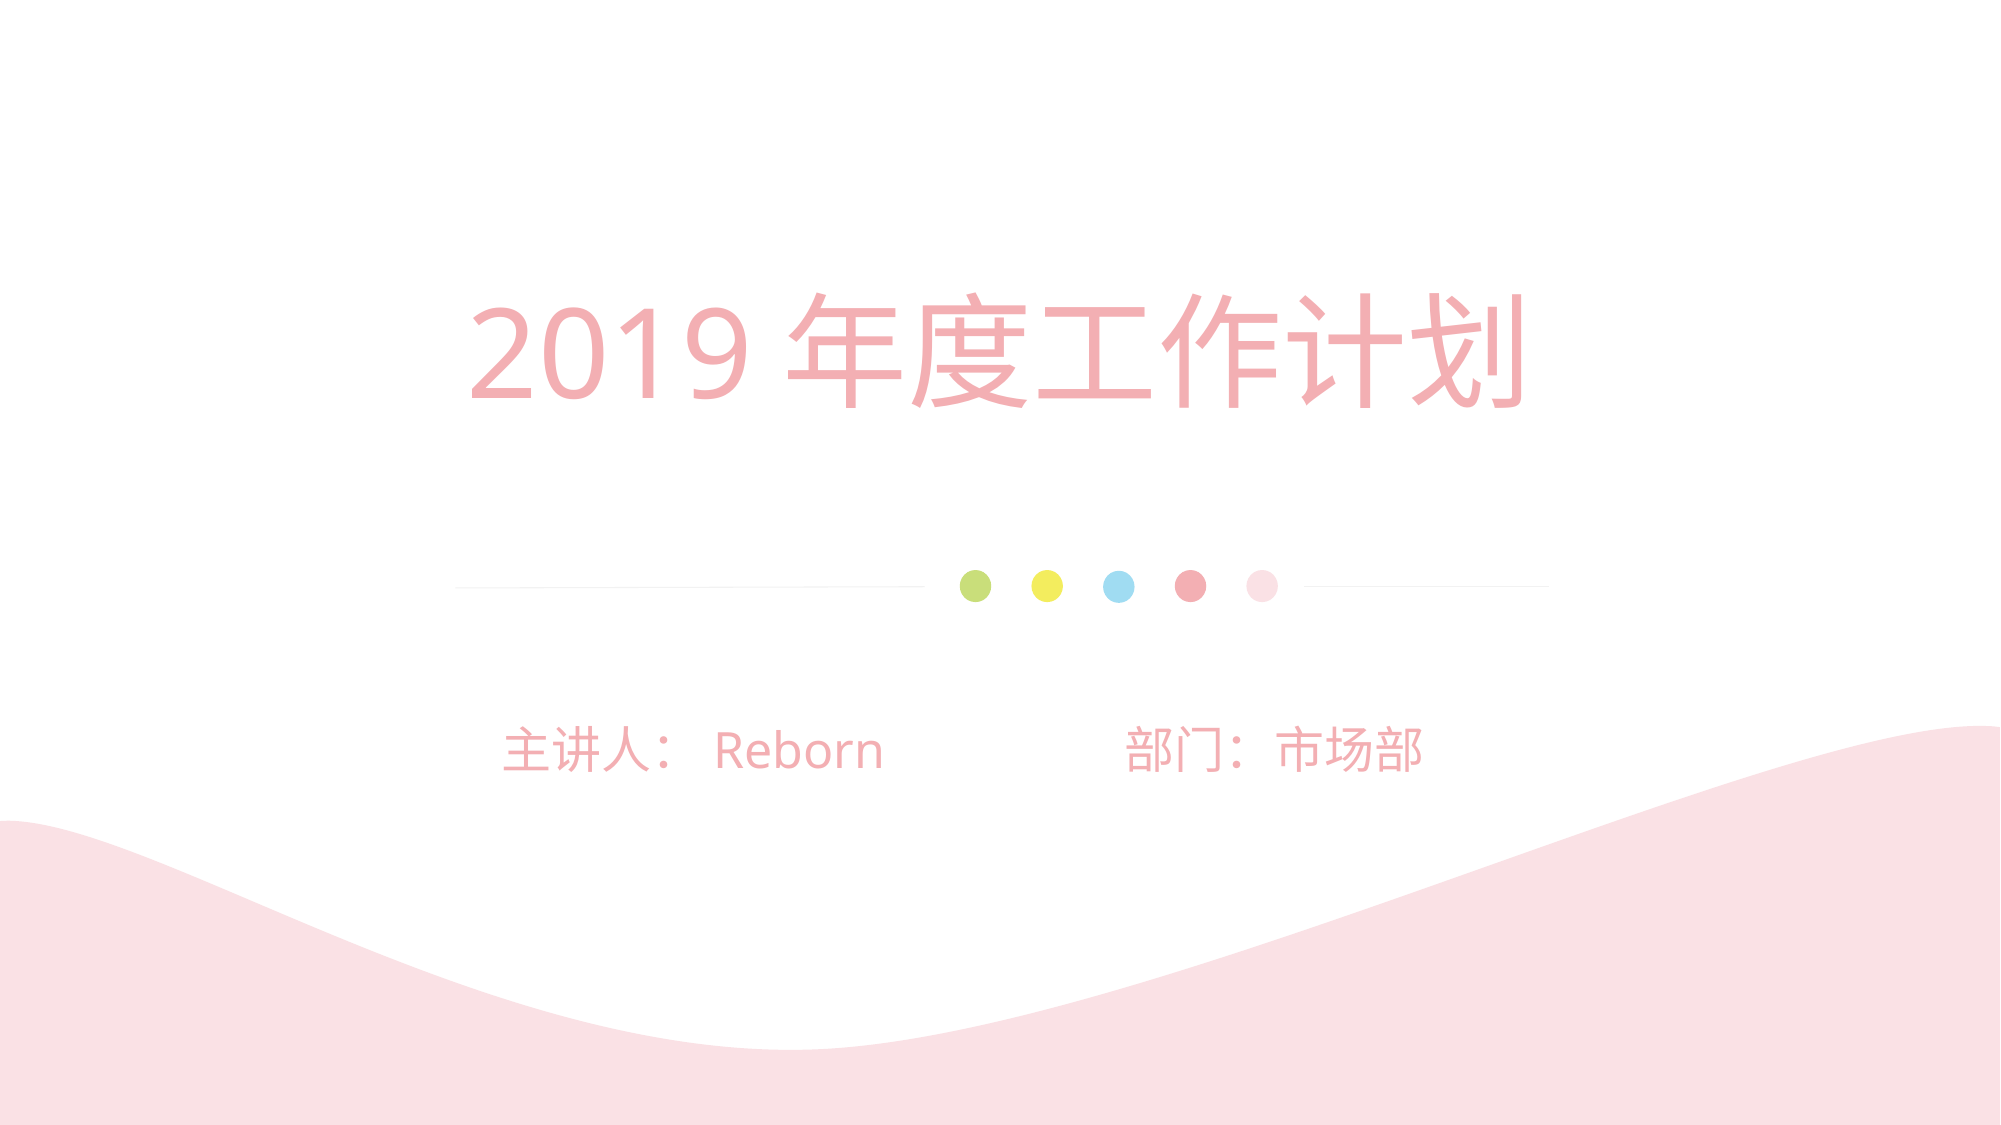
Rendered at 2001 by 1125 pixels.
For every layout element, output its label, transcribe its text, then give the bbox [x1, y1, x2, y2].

text_box 主讲人：Reborn [486, 711, 901, 787]
text_box 部门：市场部 [1110, 711, 1440, 787]
text_box 2019年度工作计划 [438, 266, 1562, 431]
text_box [958, 568, 993, 604]
text_box [0, 724, 2000, 1125]
text_box [1102, 569, 1136, 604]
text_box [1173, 568, 1208, 604]
text_box [1030, 568, 1064, 604]
text_box [1245, 568, 1279, 604]
